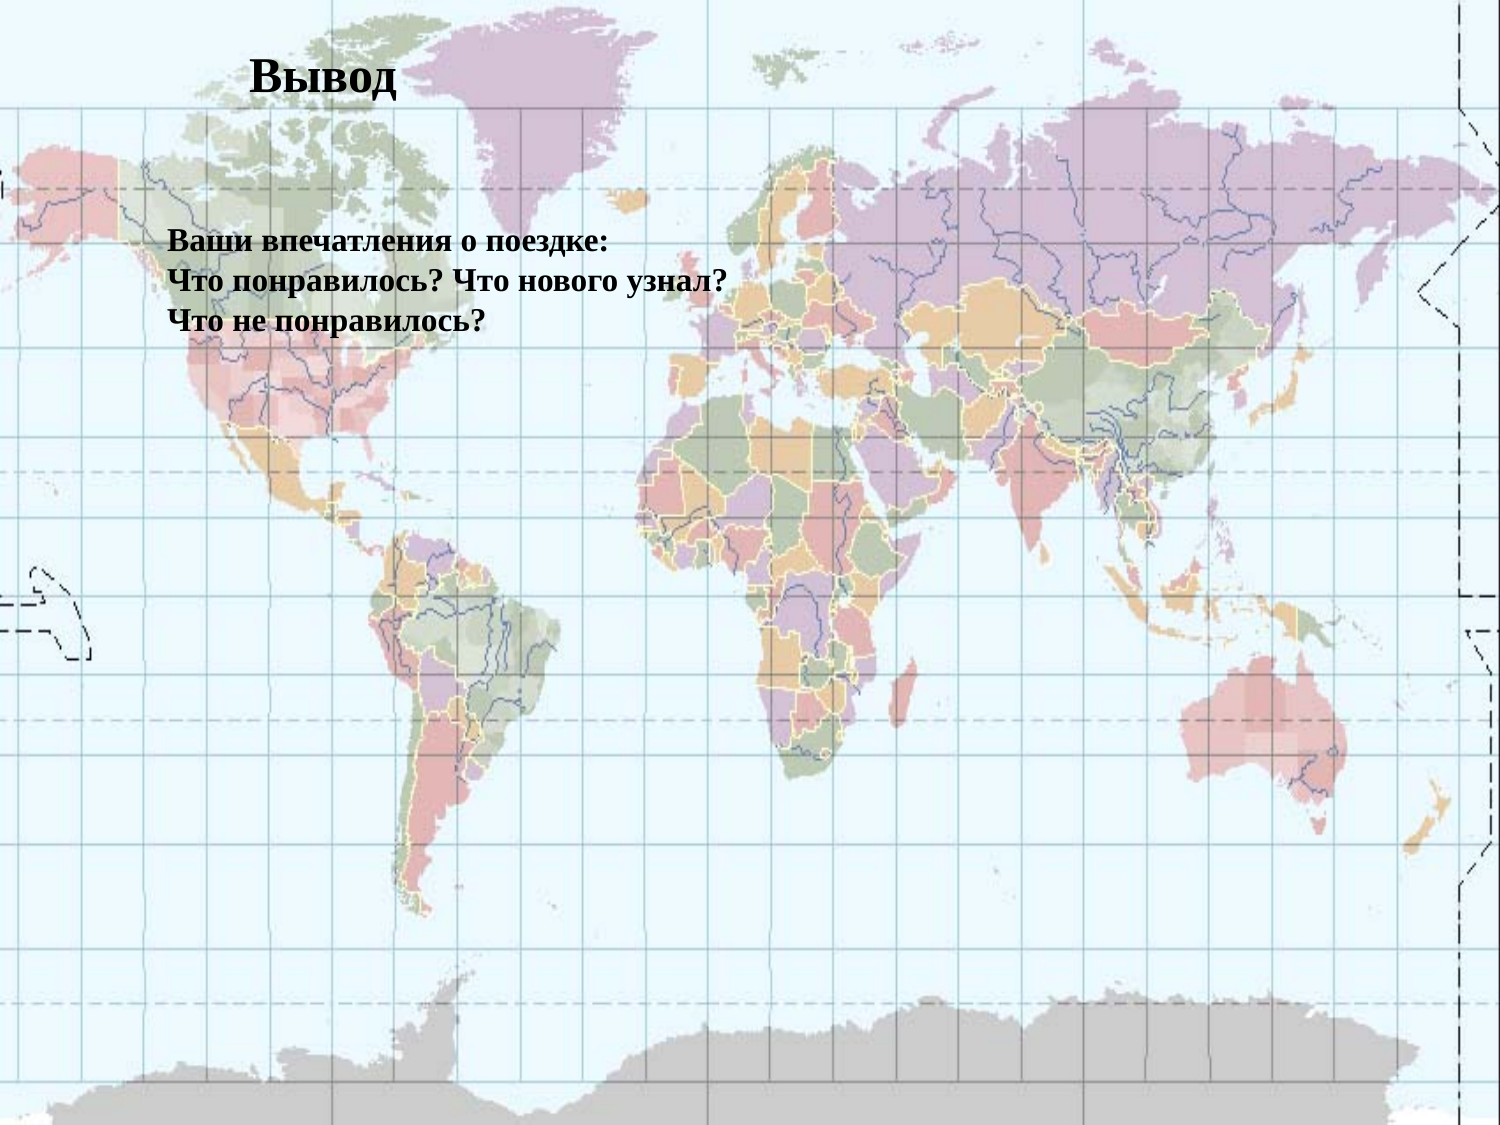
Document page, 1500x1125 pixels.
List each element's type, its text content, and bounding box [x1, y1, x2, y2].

text_box Ваши впечатления о поездке: Что понравилось? Что нового узнал? Что не понравилось? [152, 210, 1172, 346]
text_box Вывод [234, 35, 1278, 110]
picture [0, 0, 1500, 1125]
